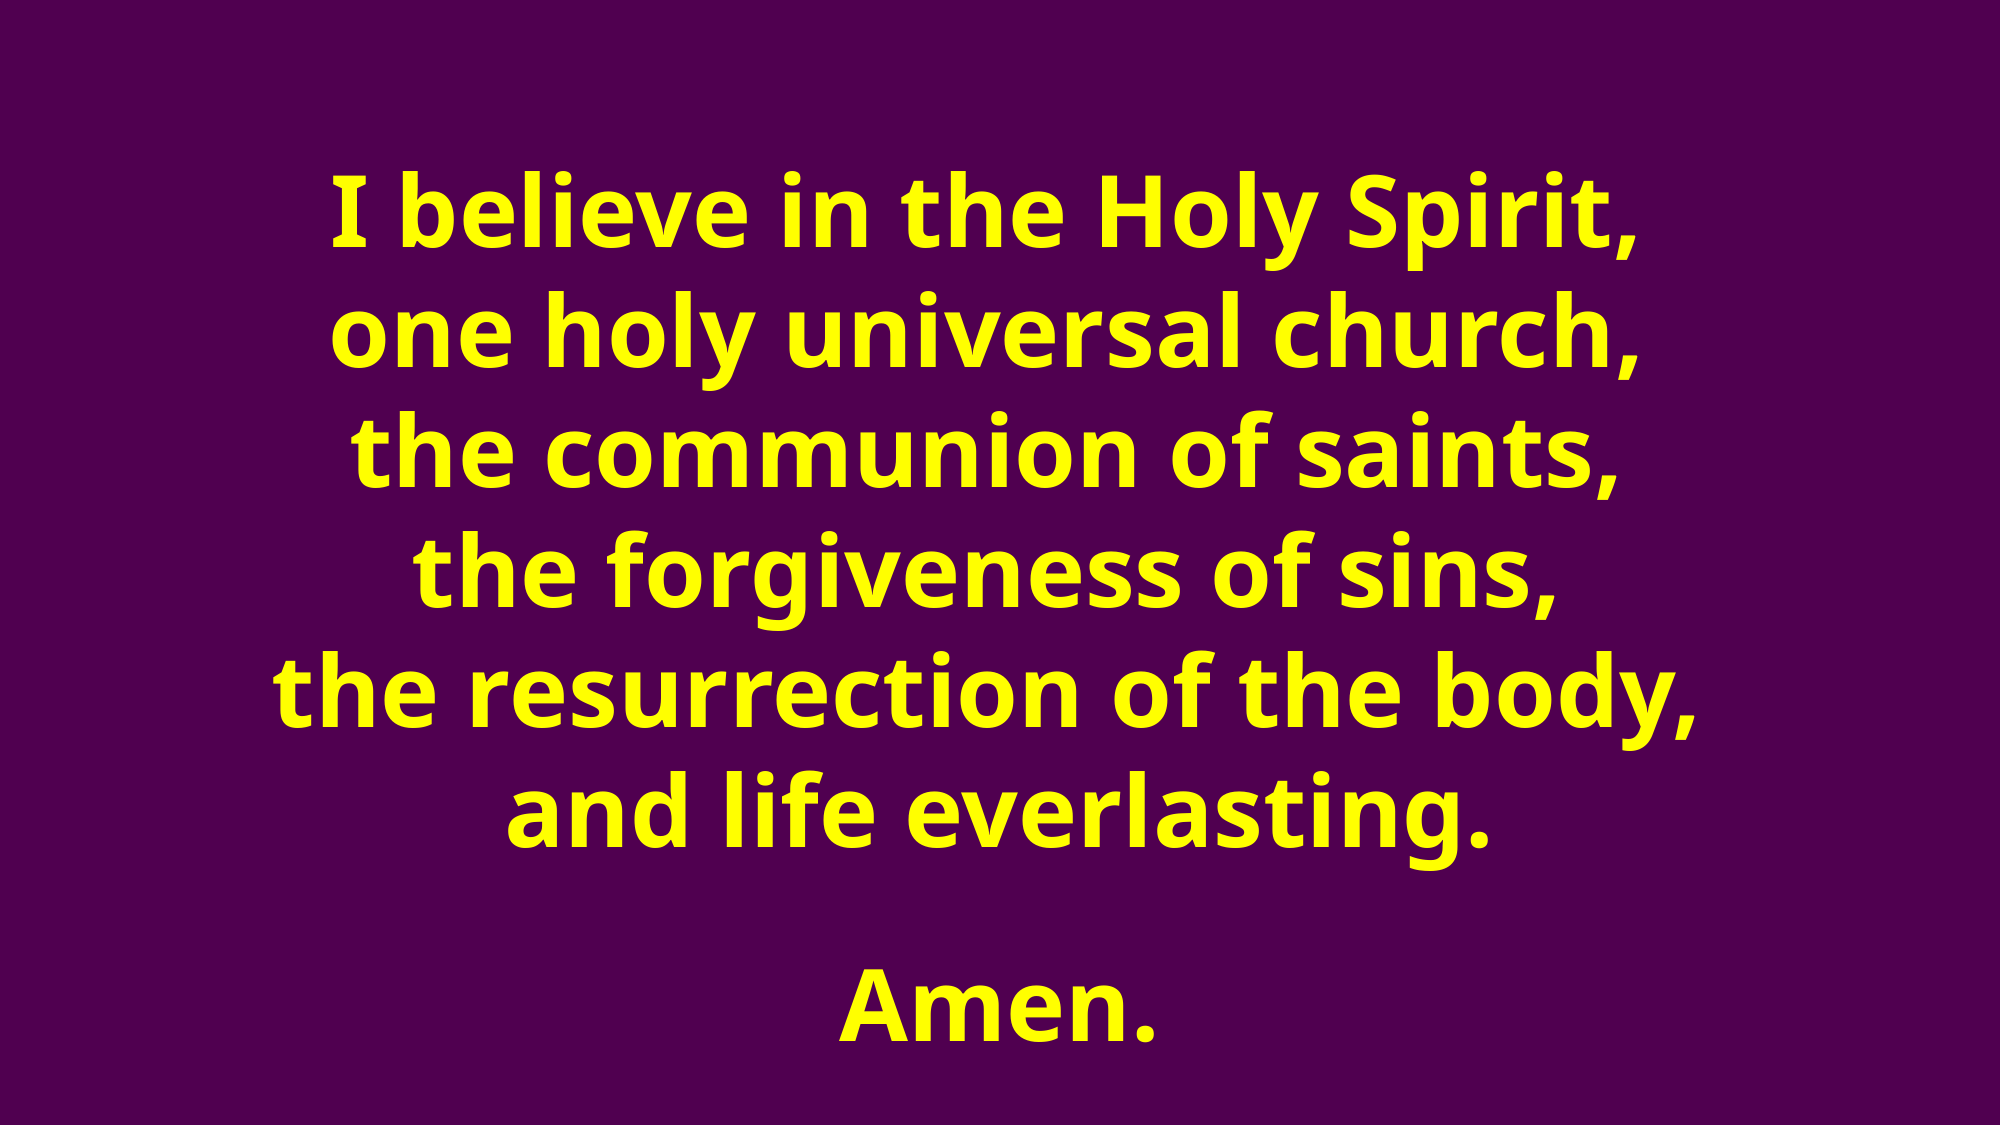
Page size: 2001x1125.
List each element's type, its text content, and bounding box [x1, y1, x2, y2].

text_box I believe in the Holy Spirit, one holy universal church, the communion of saints, the forgiveness of sins, the resurrection of the body, and life everlasting. Amen. [0, 139, 2000, 1070]
